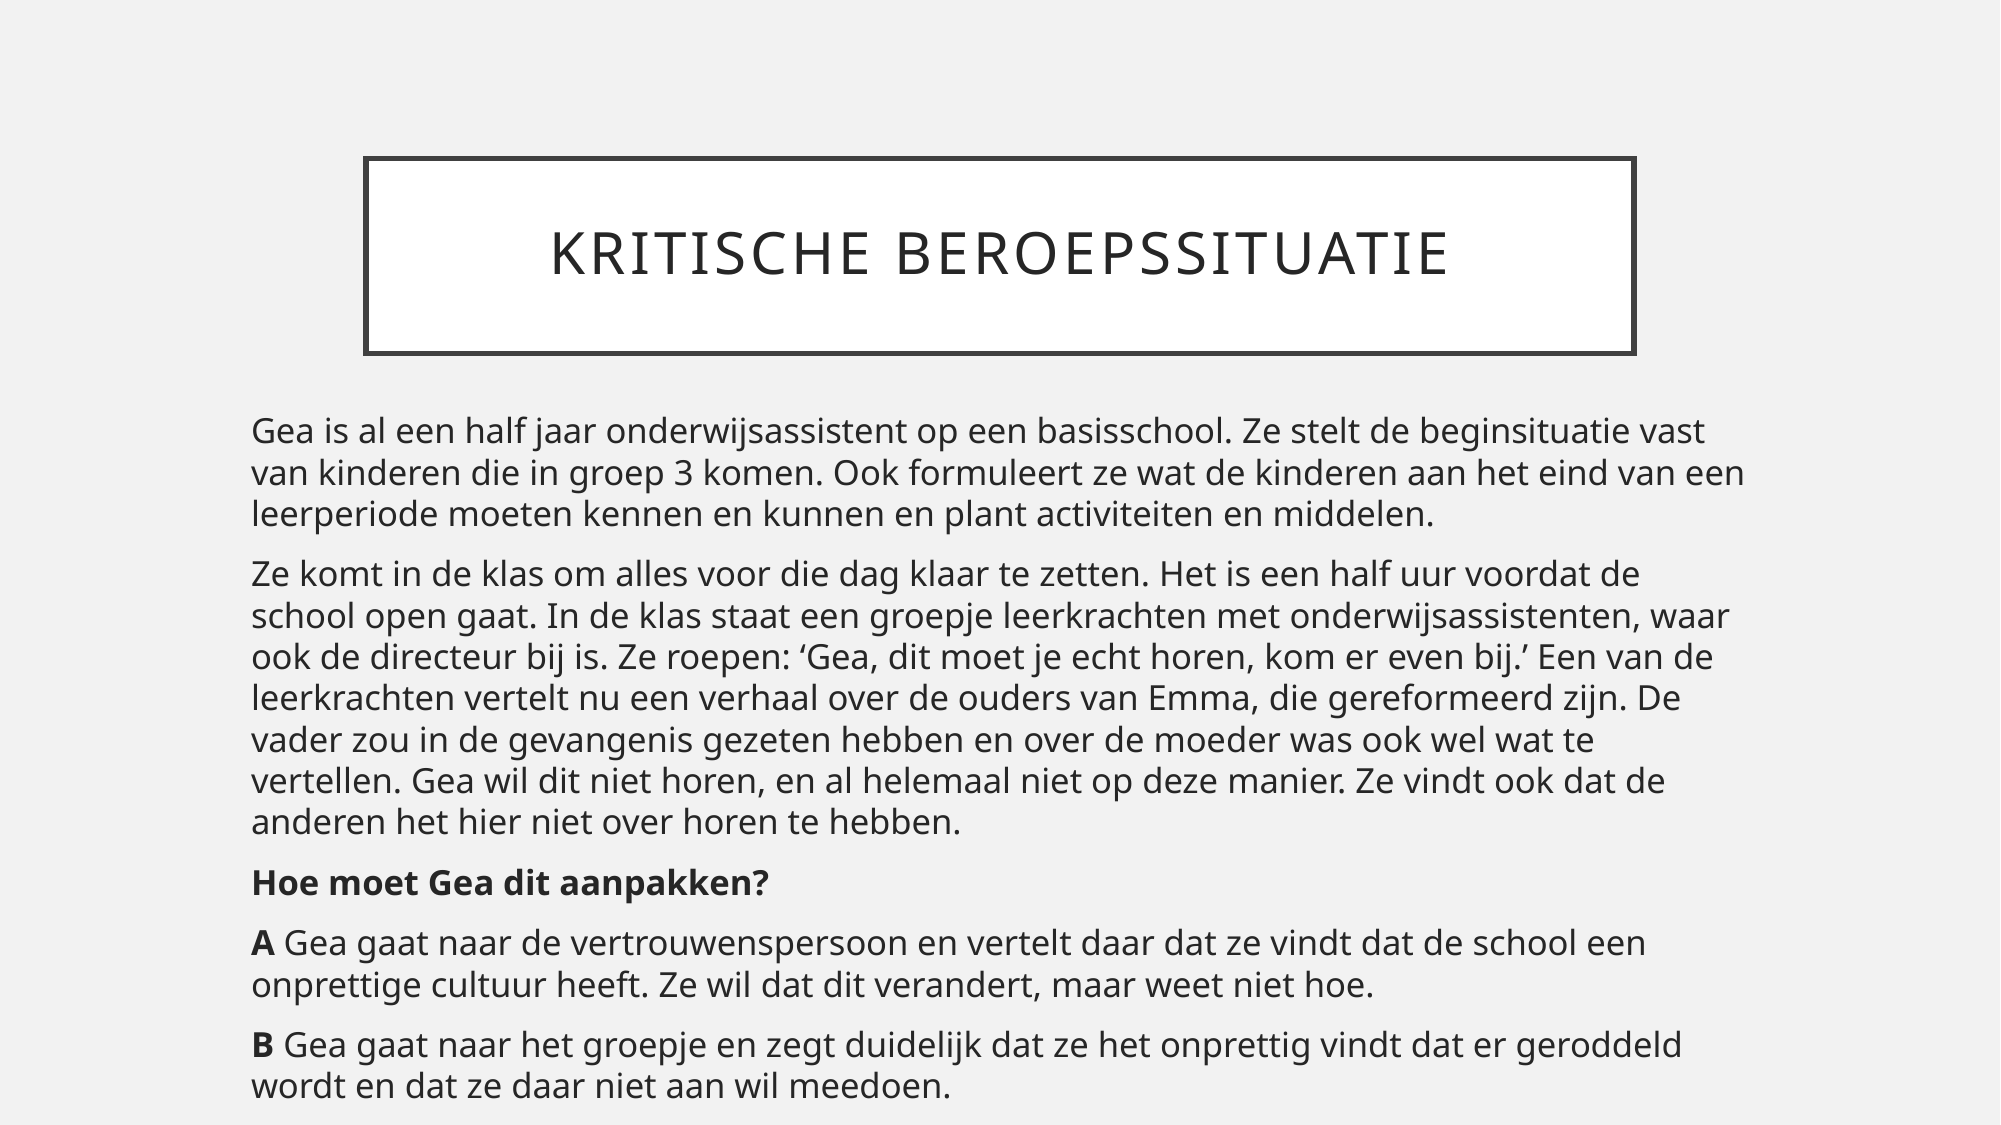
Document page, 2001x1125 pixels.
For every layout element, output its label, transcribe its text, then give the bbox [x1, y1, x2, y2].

title Kritische beroepssituatie [363, 156, 1637, 356]
list Gea is al een half jaar onderwijsassistent op een basisschool. Ze stelt de beginsituatie vast van kinderen die in groep 3 komen. Ook formuleert ze wat de kinderen aan het eind van een leerperiode moeten kennen en kunnen en plant activiteiten en middelen. Ze komt in de klas om alles voor die dag klaar te zetten. Het is een half uur voordat de school open gaat. In de klas staat een groepje leerkrachten met onderwijsassistenten, waar ook de directeur bij is. Ze roepen: ‘Gea, dit moet je echt horen, kom er even bij.’ Een van de leerkrachten vertelt nu een verhaal over de ouders van Emma, die gereformeerd zijn. De vader zou in de gevangenis gezeten hebben en over de moeder was ook wel wat te vertellen. Gea wil dit niet horen, en al helemaal niet op deze manier. Ze vindt ook dat de anderen het hier niet over horen te hebben. Hoe moet Gea dit aanpakken? A Gea gaat naar de vertrouwenspersoon en vertelt daar dat ze vindt dat de school een onprettige cultuur heeft. Ze wil dat dit verandert, maar weet niet hoe. B Gea gaat naar het groepje en zegt duidelijk dat ze het onprettig vindt dat er geroddeld wordt en dat ze daar niet aan wil meedoen. [236, 401, 1764, 1125]
